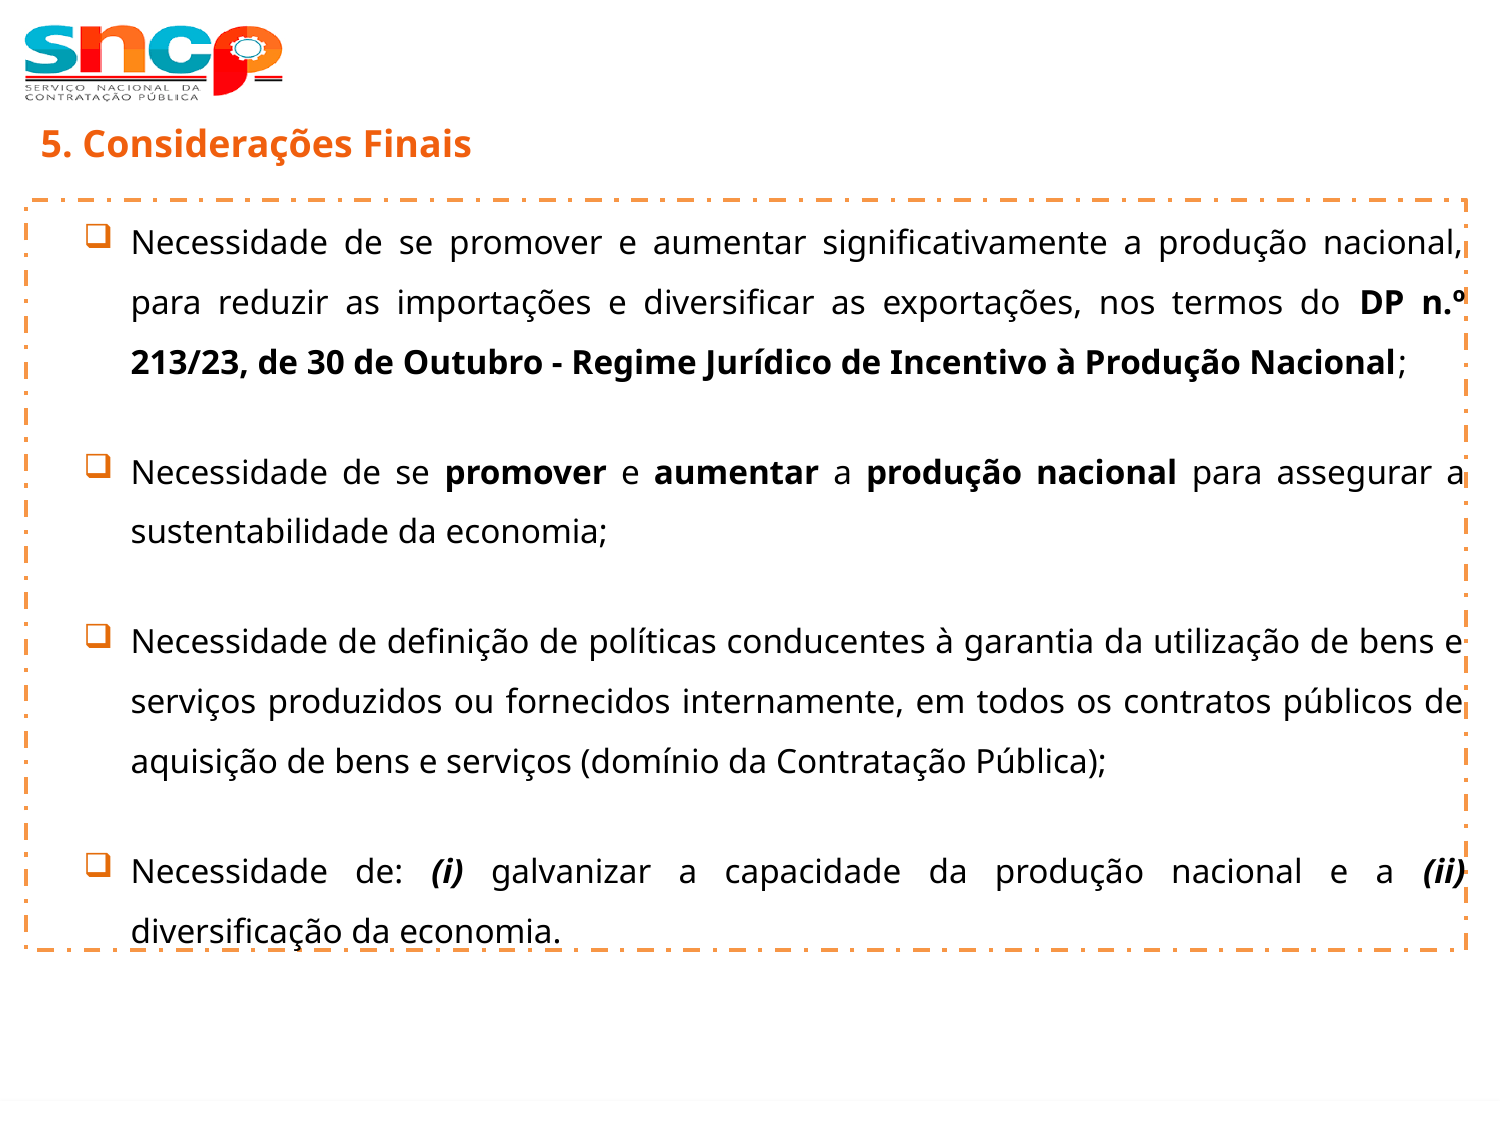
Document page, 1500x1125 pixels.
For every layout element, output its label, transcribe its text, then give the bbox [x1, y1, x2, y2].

text_box 5. Considerações Finais [25, 112, 1442, 173]
picture [3, 0, 300, 125]
text_box Necessidade de se promover e aumentar significativamente a produção nacional, para reduzir as importações e diversificar as exportações, nos termos do DP n.º 213/23, de 30 de Outubro - Regime Jurídico de Incentivo à Produção Nacional; Necessidade de se promover e aumentar a produção nacional para assegurar a sustentabilidade da economia; Necessidade de definição de políticas conducentes à garantia da utilização de bens e serviços produzidos ou fornecidos internamente, em todos os contratos públicos de aquisição de bens e serviços (domínio da Contratação Pública); Necessidade de: (i) galvanizar a capacidade da produção nacional e a (ii) diversificação da economia. [24, 198, 1468, 952]
